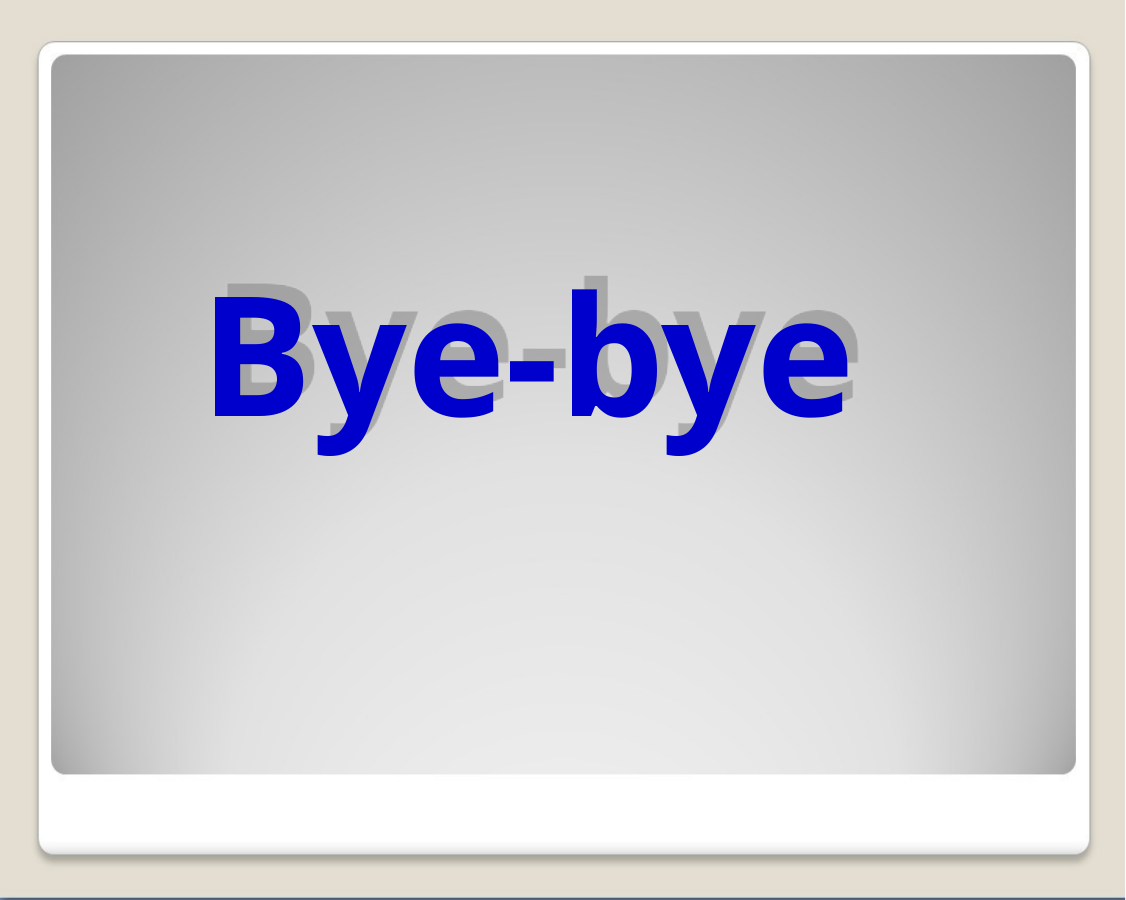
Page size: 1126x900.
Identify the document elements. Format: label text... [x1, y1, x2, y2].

title Bye-bye [125, 213, 976, 486]
picture [0, 0, 1126, 900]
